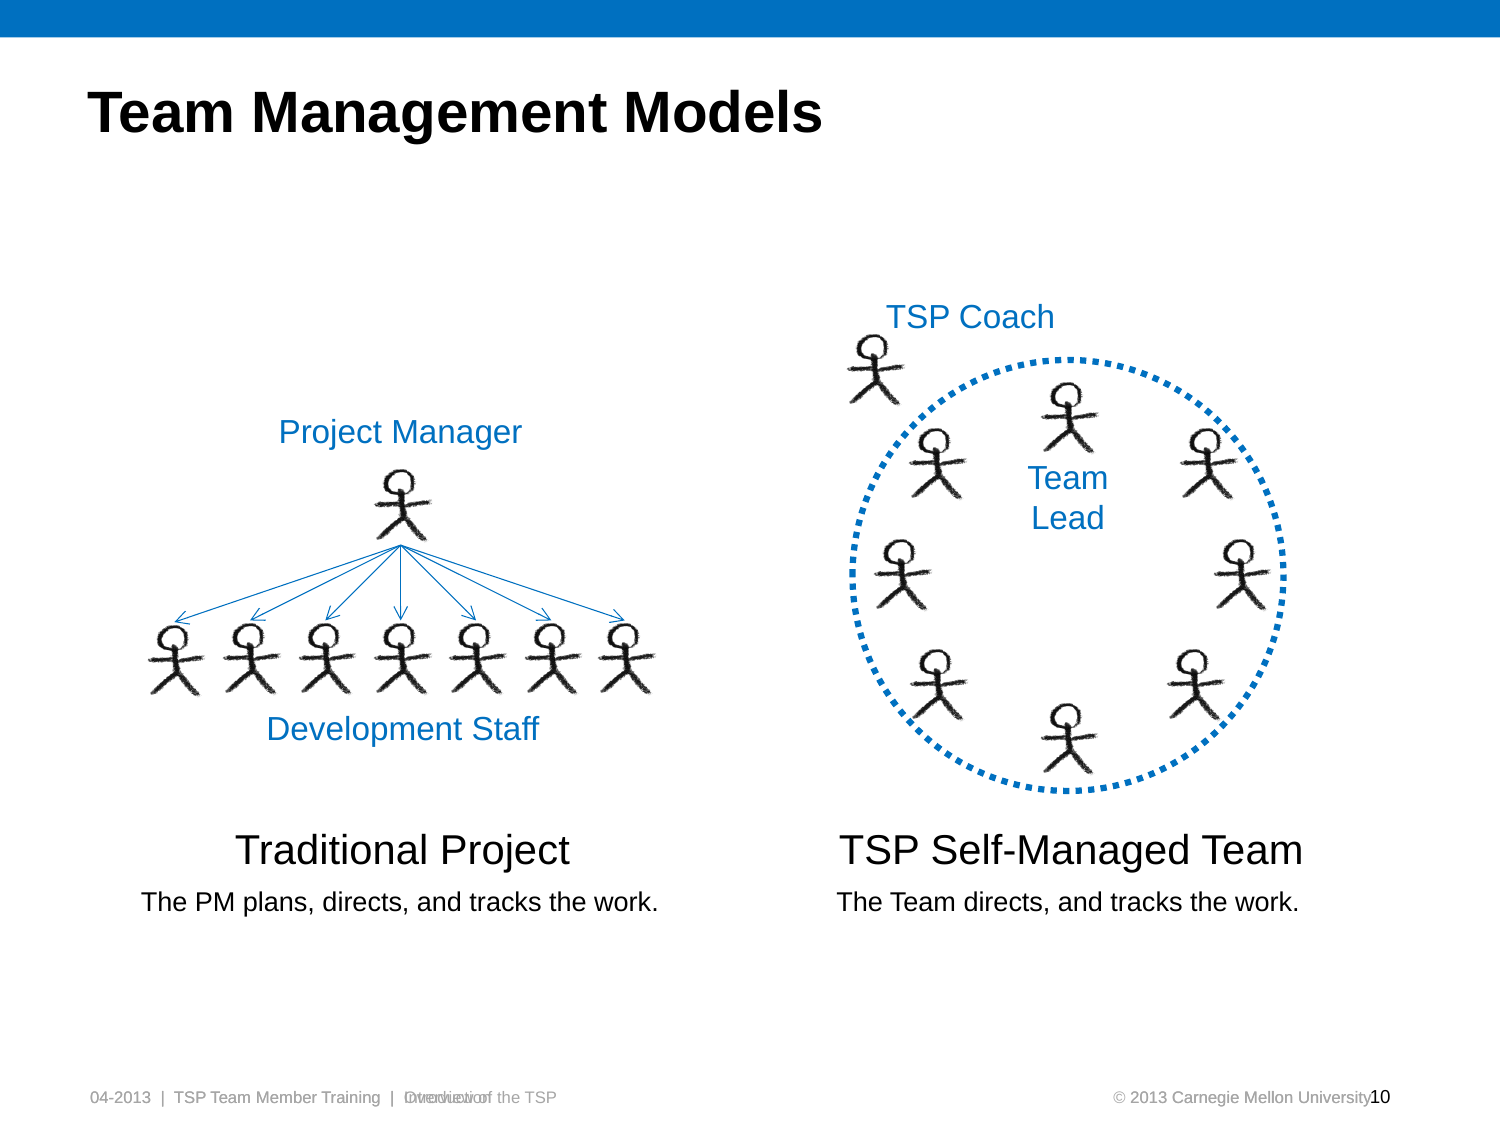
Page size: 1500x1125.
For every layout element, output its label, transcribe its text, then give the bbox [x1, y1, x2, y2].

picture [869, 536, 933, 616]
picture [1208, 536, 1272, 616]
title Team Management Models [87, 87, 1439, 226]
picture [905, 645, 969, 725]
text_box Traditional Project [220, 816, 586, 876]
picture [369, 621, 433, 700]
text_box TSP Coach [871, 287, 1071, 343]
text_box Team Lead [1012, 449, 1124, 544]
text_box [852, 359, 1284, 791]
text_box TSP Self-Managed Team [824, 816, 1319, 876]
picture [1162, 645, 1226, 725]
picture [842, 330, 906, 410]
picture [444, 621, 508, 700]
text_box The PM plans, directs, and tracks the work. [125, 876, 681, 924]
picture [142, 621, 206, 701]
picture [293, 623, 357, 700]
text_box The Team directs, and tracks the work. [821, 876, 1322, 924]
picture [1035, 700, 1099, 780]
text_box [174, 544, 401, 623]
picture [218, 623, 282, 700]
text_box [402, 544, 625, 621]
picture [519, 621, 583, 700]
picture [369, 466, 433, 544]
picture [904, 425, 968, 505]
picture [593, 620, 657, 700]
text_box Project Manager [263, 403, 538, 458]
picture [1175, 425, 1239, 505]
picture [1036, 379, 1100, 459]
text_box Development Staff [251, 699, 555, 754]
